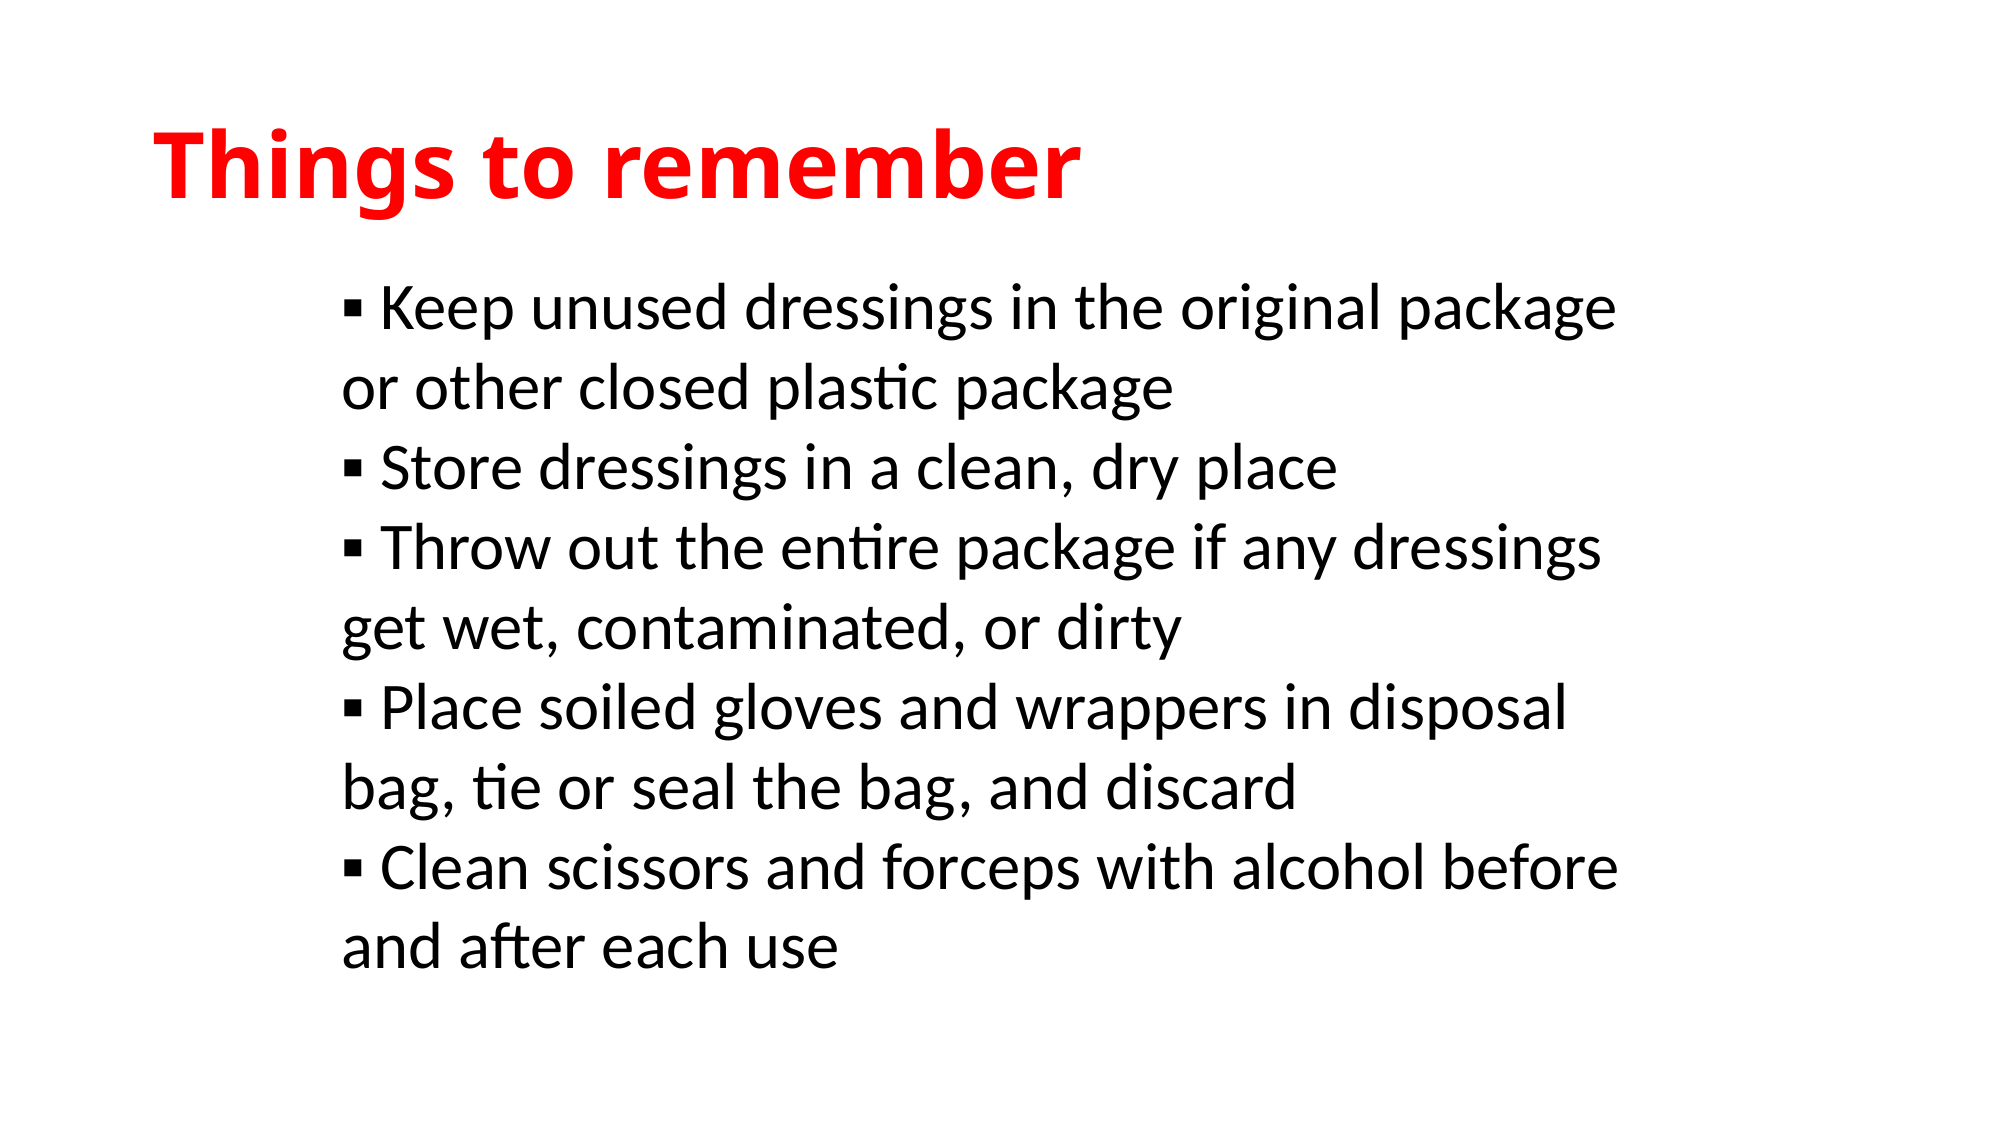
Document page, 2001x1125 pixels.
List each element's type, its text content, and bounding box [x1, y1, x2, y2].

title Things to remember [137, 59, 1863, 278]
text_box ▪ Keep unused dressings in the original package or other closed plastic package ▪ Store dressings in a clean, dry place ▪ Throw out the entire package if any dressings get wet, contaminated, or dirty ▪ Place soiled gloves and wrappers in disposal bag, tie or seal the bag, and discard ▪ Clean scissors and forceps with alcohol before and after each use [326, 255, 1677, 1080]
